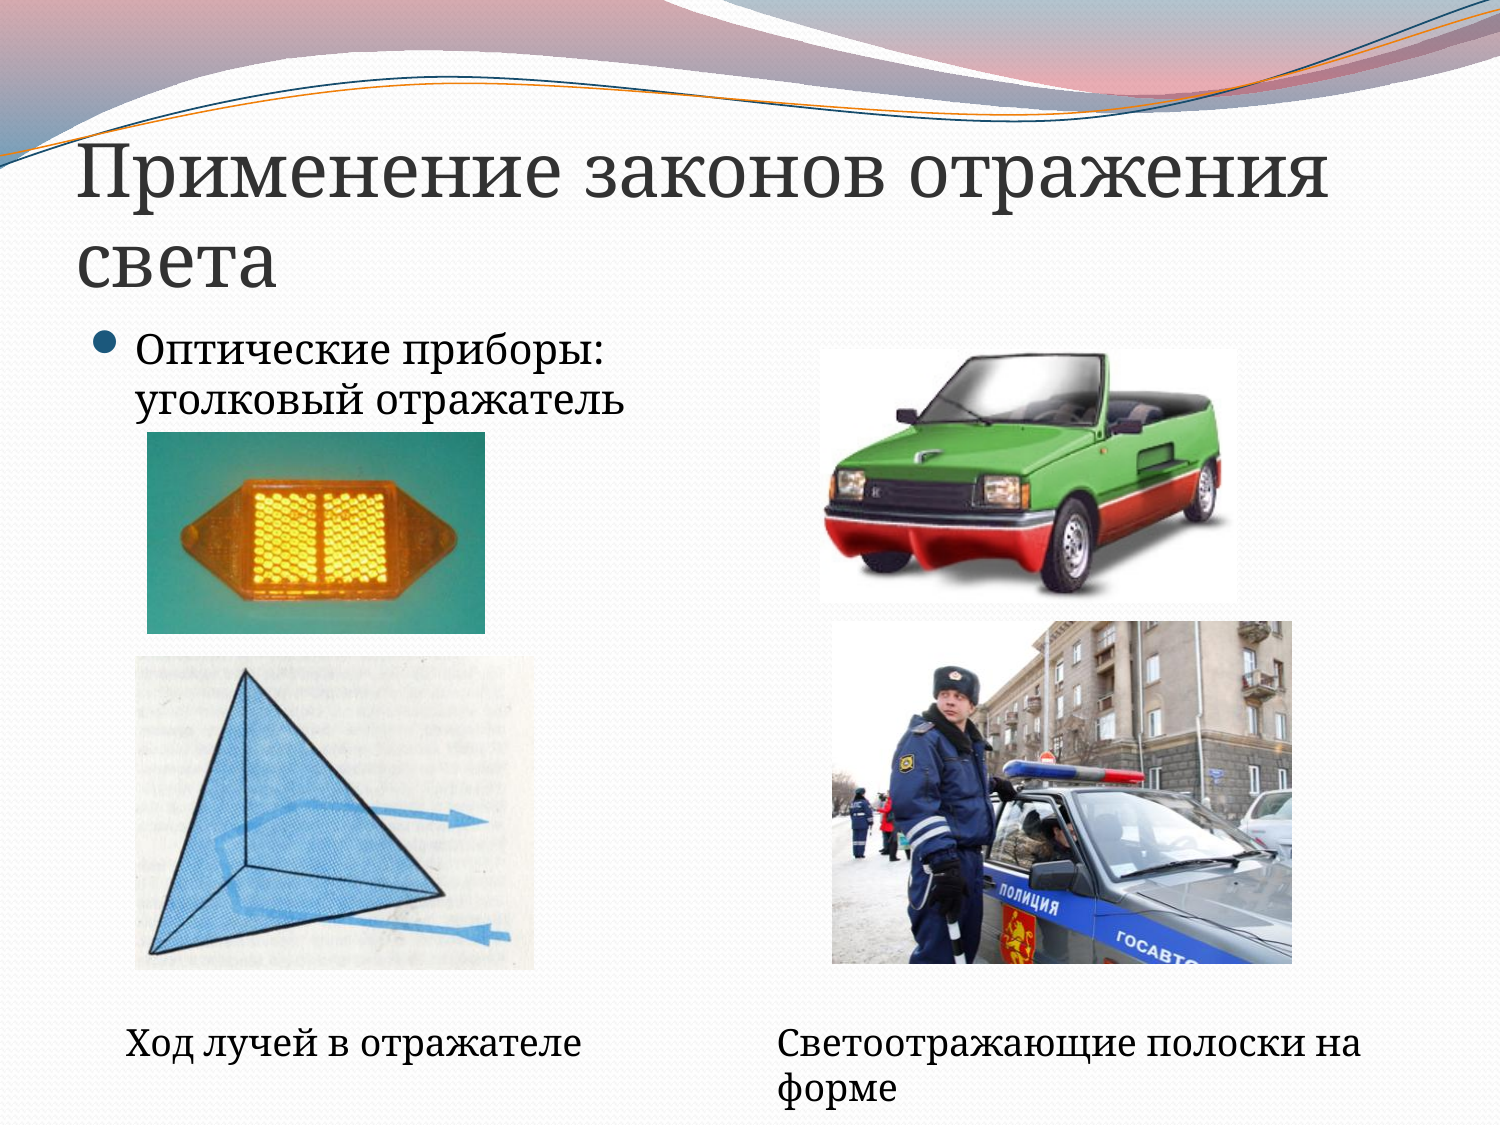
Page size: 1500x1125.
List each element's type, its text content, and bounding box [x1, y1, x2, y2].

list Оптические приборы: уголковый отражатель [75, 314, 738, 1043]
title Применение законов отражения света [75, 115, 1425, 303]
picture [820, 349, 1237, 604]
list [147, 432, 485, 634]
text_box Светоотражающие полоски на форме [761, 1011, 1436, 1117]
text_box Ход лучей в отражателе [88, 1011, 621, 1072]
picture [832, 621, 1292, 965]
picture [135, 656, 534, 971]
